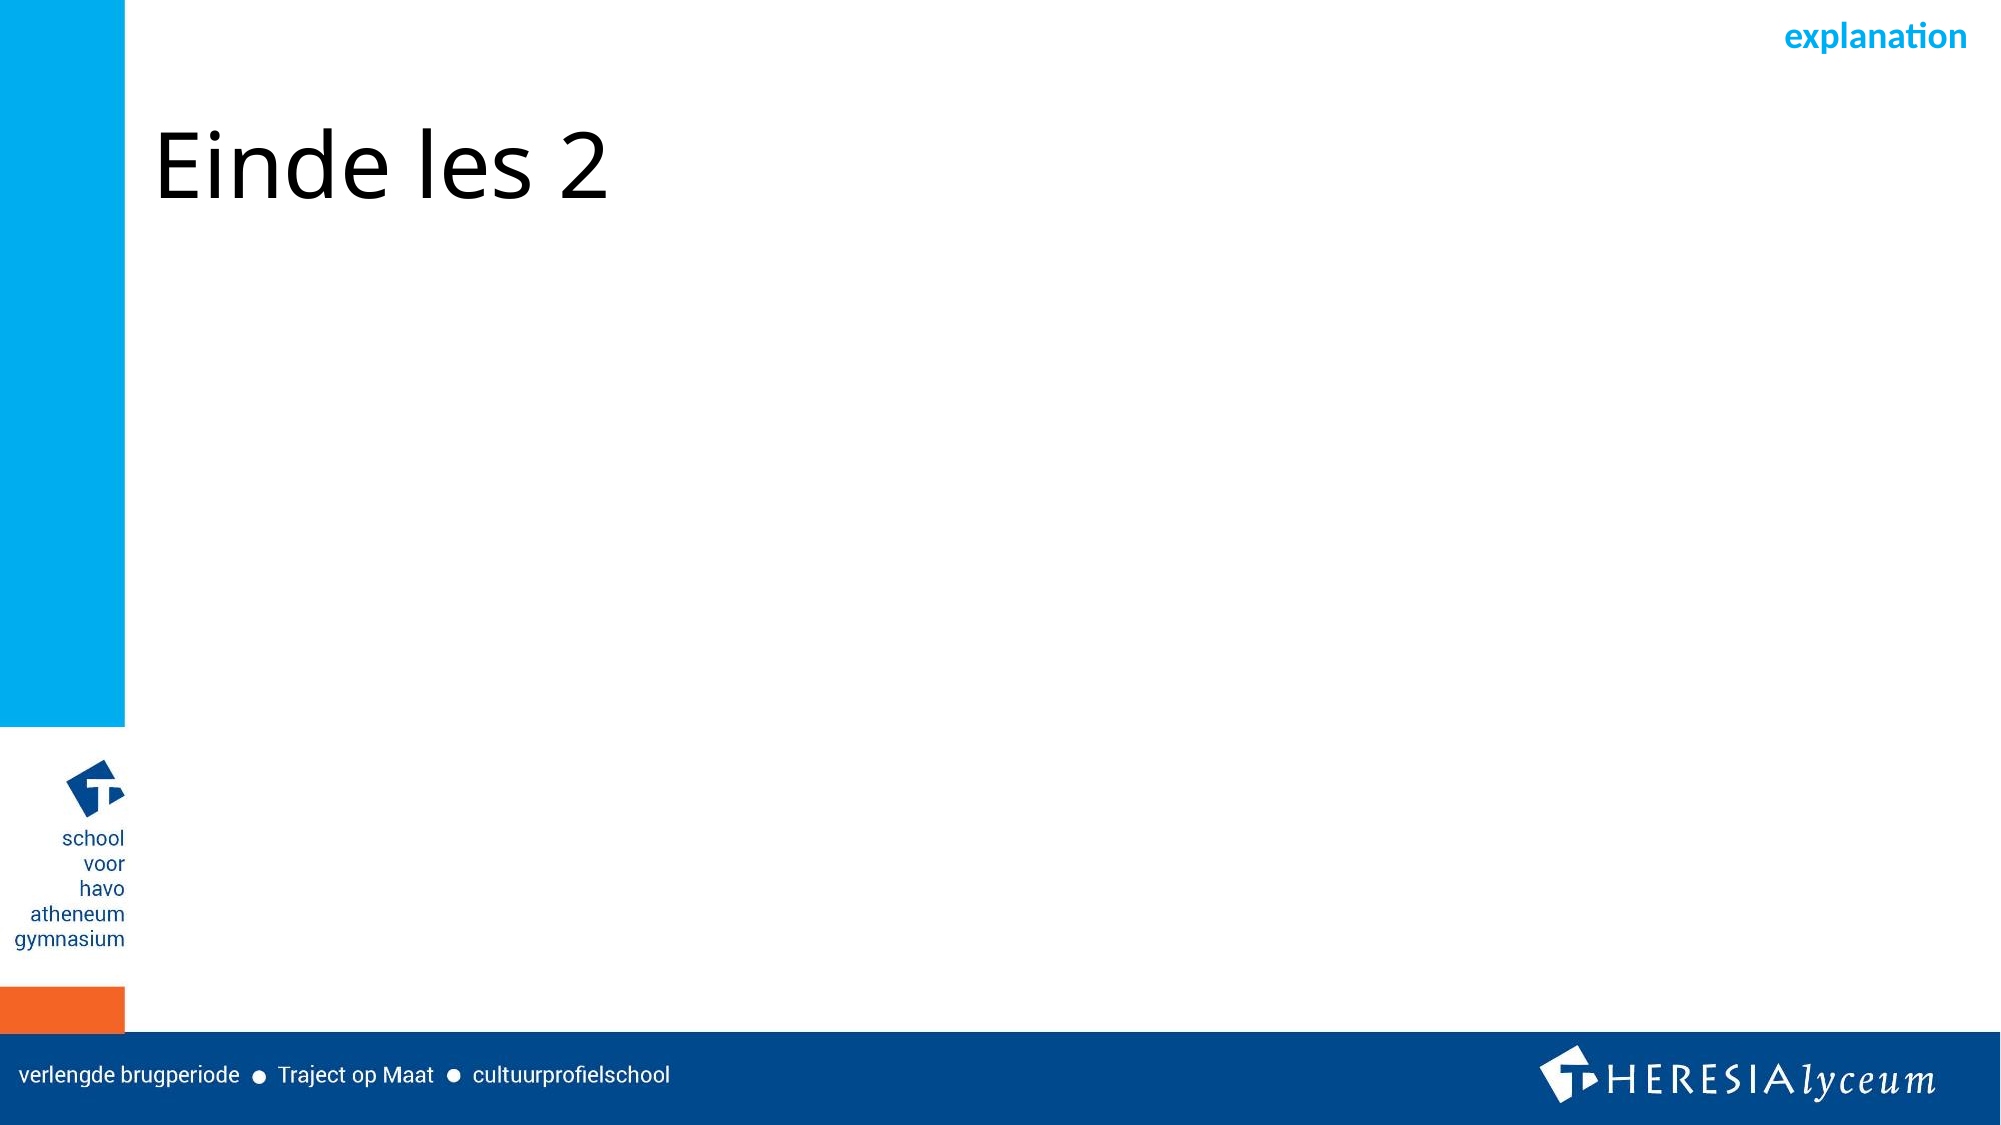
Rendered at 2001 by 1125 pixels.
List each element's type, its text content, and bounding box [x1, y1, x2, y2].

text_box explanation [1769, 4, 1984, 64]
picture [0, 0, 2001, 1125]
title Einde les 2 [137, 59, 1863, 278]
